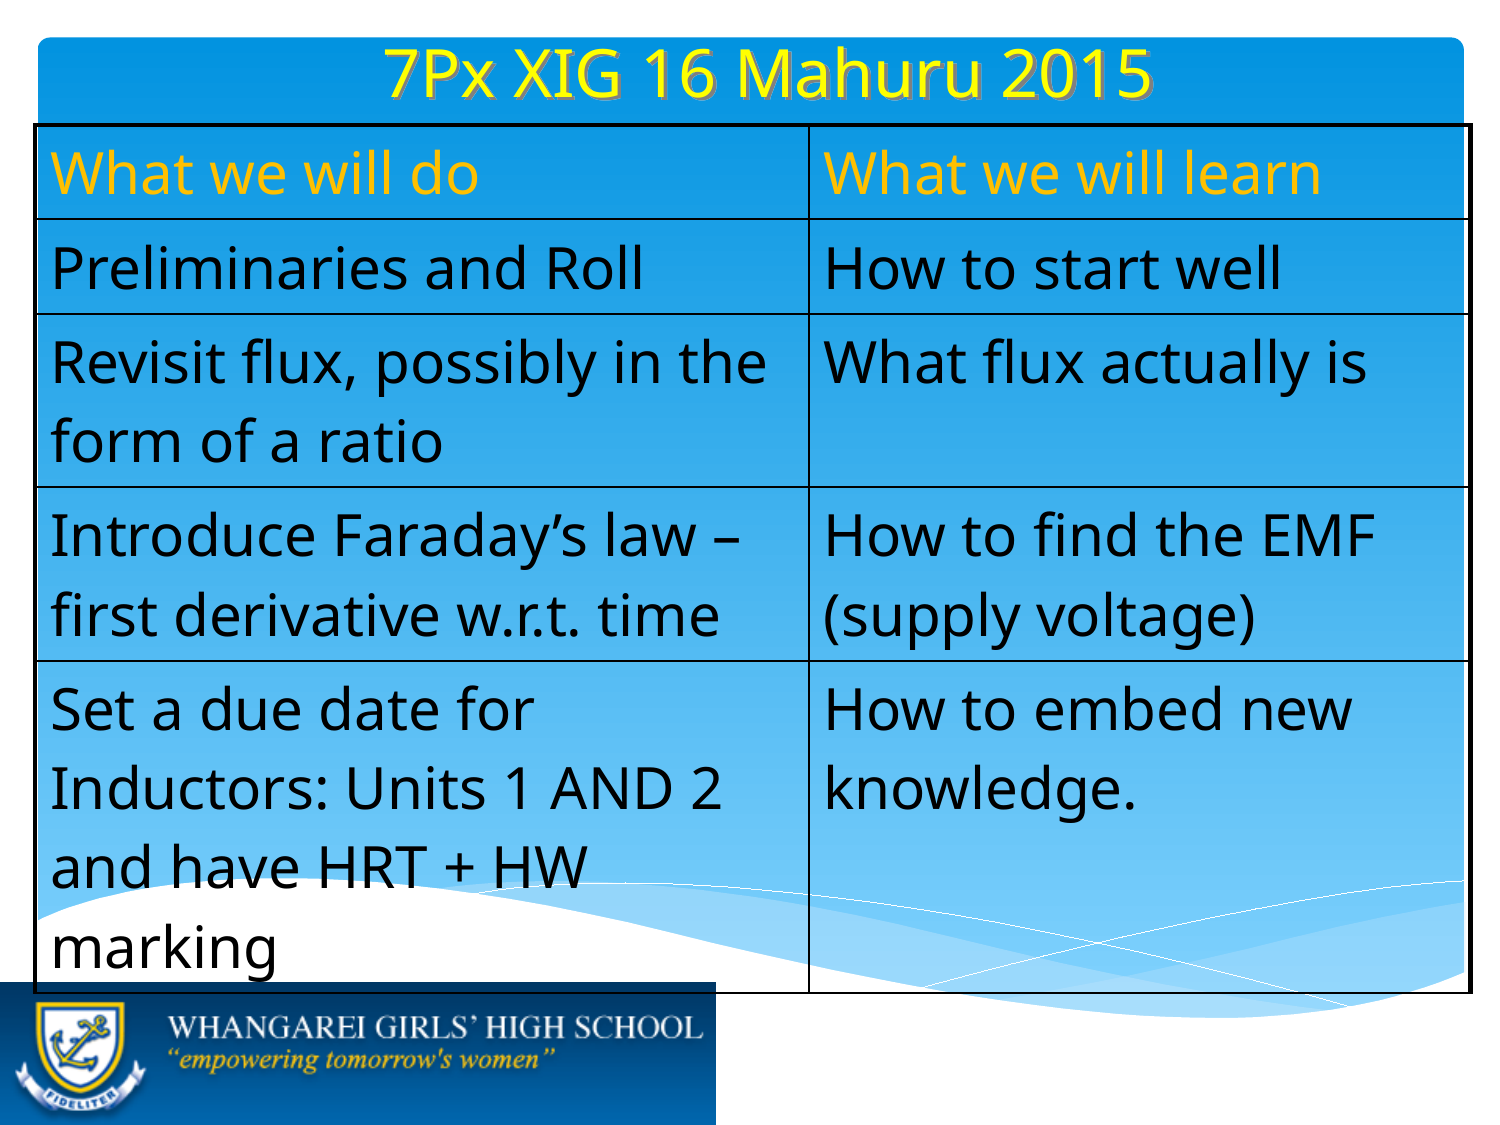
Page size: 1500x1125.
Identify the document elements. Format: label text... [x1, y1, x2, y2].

table_header What we will learn [810, 127, 1468, 218]
table_cell Revisit flux, possibly in the form of a ratio [37, 315, 808, 486]
table_cell How to start well [810, 220, 1468, 313]
picture [0, 982, 716, 1125]
table_cell What flux actually is [810, 315, 1468, 486]
table_cell How to find the EMF (supply voltage) [810, 488, 1468, 660]
table_cell Preliminaries and Roll [37, 220, 808, 313]
table_cell Introduce Faraday’s law – first derivative w.r.t. time [37, 488, 808, 660]
table_cell Set a due date for Inductors: Units 1 AND 2 and have HRT + HW marking [37, 662, 808, 992]
text_box 7Px XIG 16 Mahuru 2015 [162, 20, 1375, 121]
table_cell How to embed new knowledge. [810, 662, 1468, 992]
table_header What we will do [37, 127, 808, 218]
